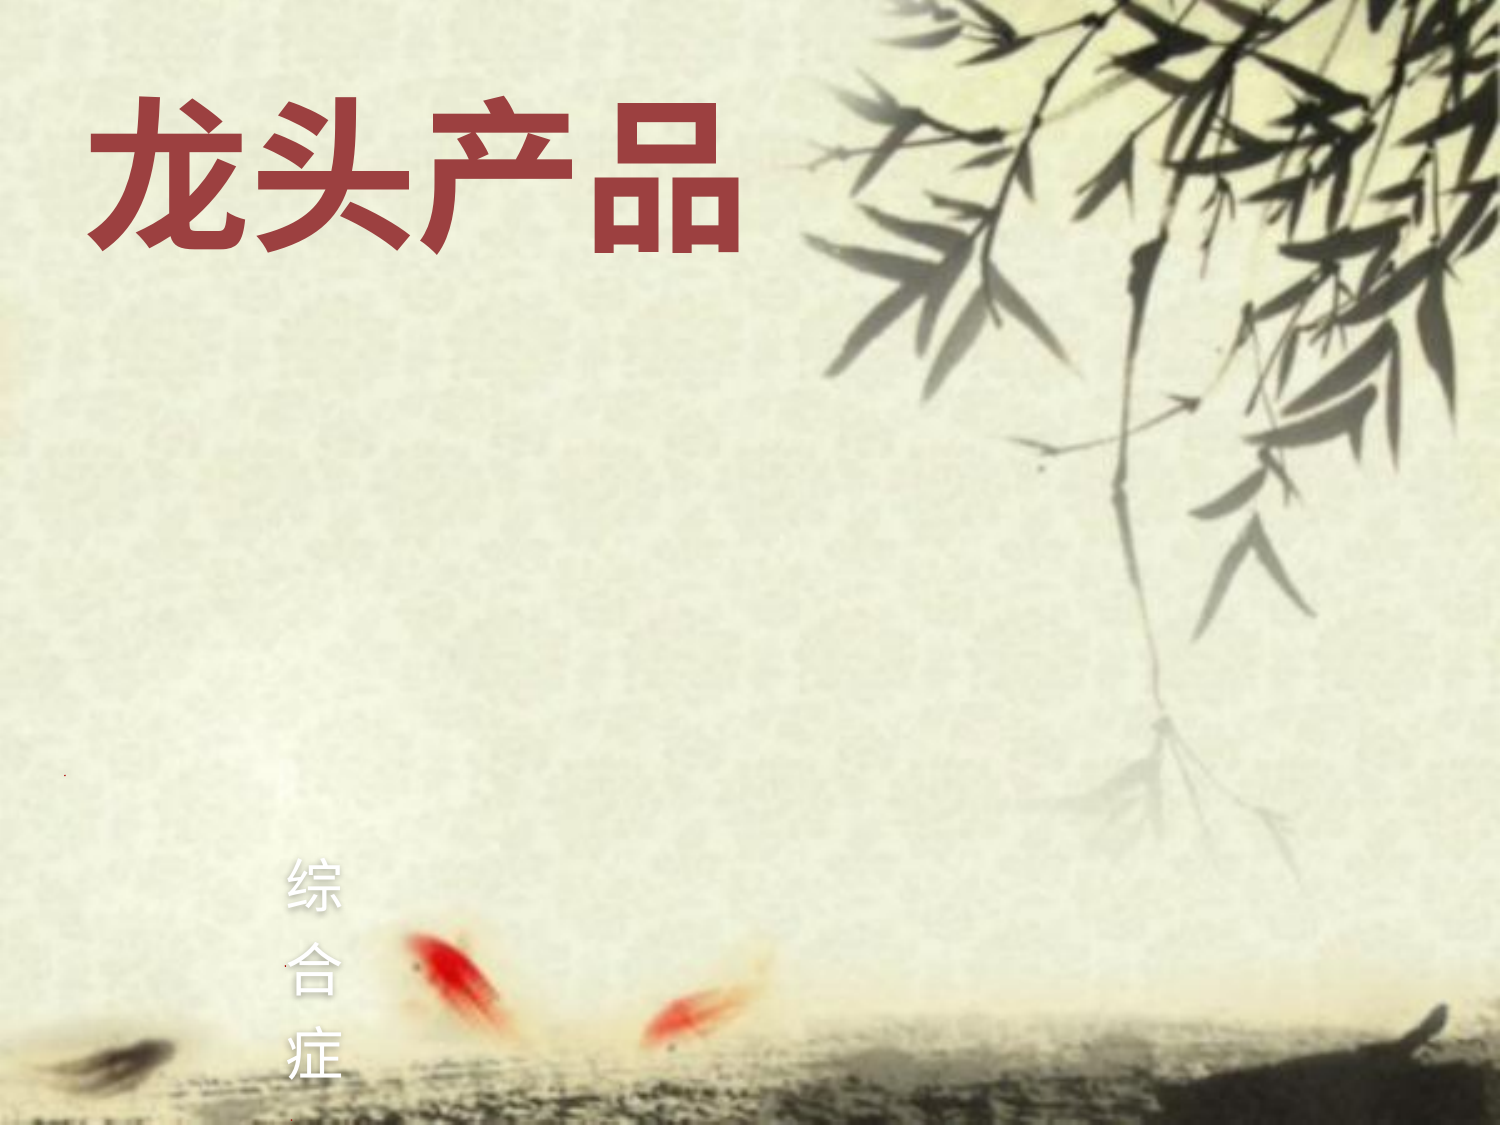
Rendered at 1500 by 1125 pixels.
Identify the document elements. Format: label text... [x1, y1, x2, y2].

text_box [64, 202, 1424, 1120]
picture [0, 0, 1500, 1125]
text_box 龙头产品 [68, 64, 766, 200]
